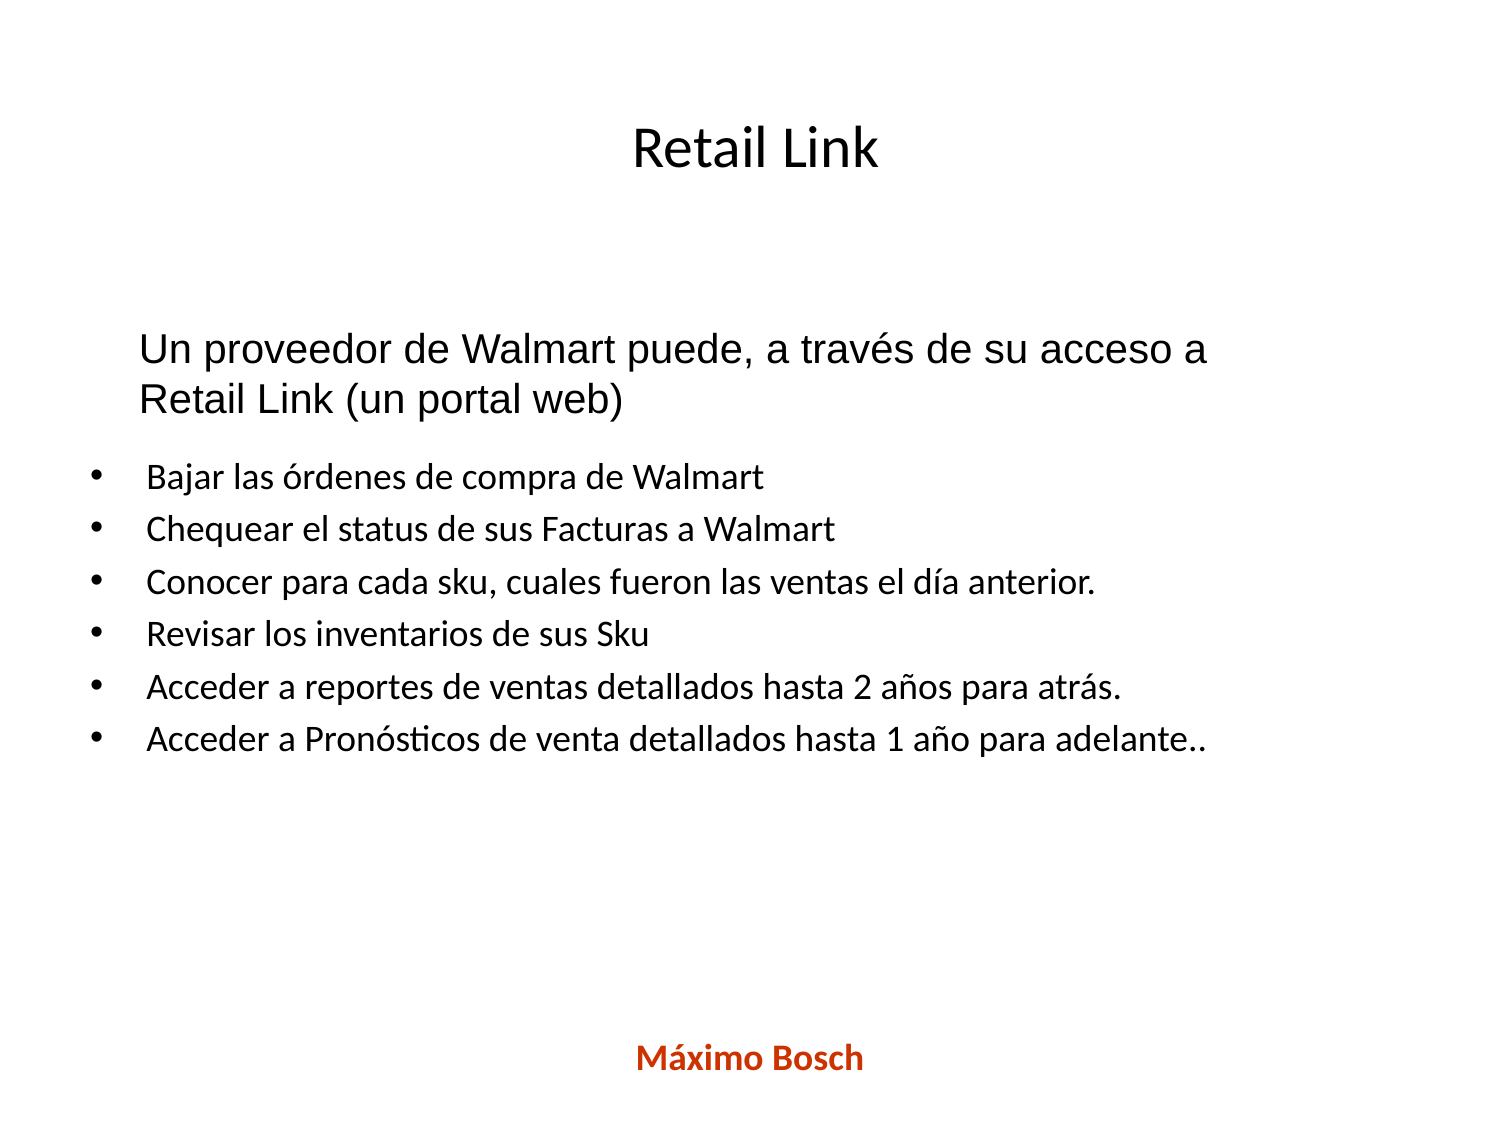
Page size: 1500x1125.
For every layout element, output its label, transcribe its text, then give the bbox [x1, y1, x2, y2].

list Bajar las órdenes de compra de Walmart Chequear el status de sus Facturas a Walmart Conocer para cada sku, cuales fueron las ventas el día anterior. Revisar los inventarios de sus Sku Acceder a reportes de ventas detallados hasta 2 años para atrás. Acceder a Pronósticos de venta detallados hasta 1 año para adelante.. [75, 444, 1500, 1005]
text_box Un proveedor de Walmart puede, a través de su acceso a Retail Link (un portal web) [123, 314, 1341, 430]
footer Máximo Bosch [512, 1042, 988, 1103]
title Retail Link [37, 99, 1475, 188]
